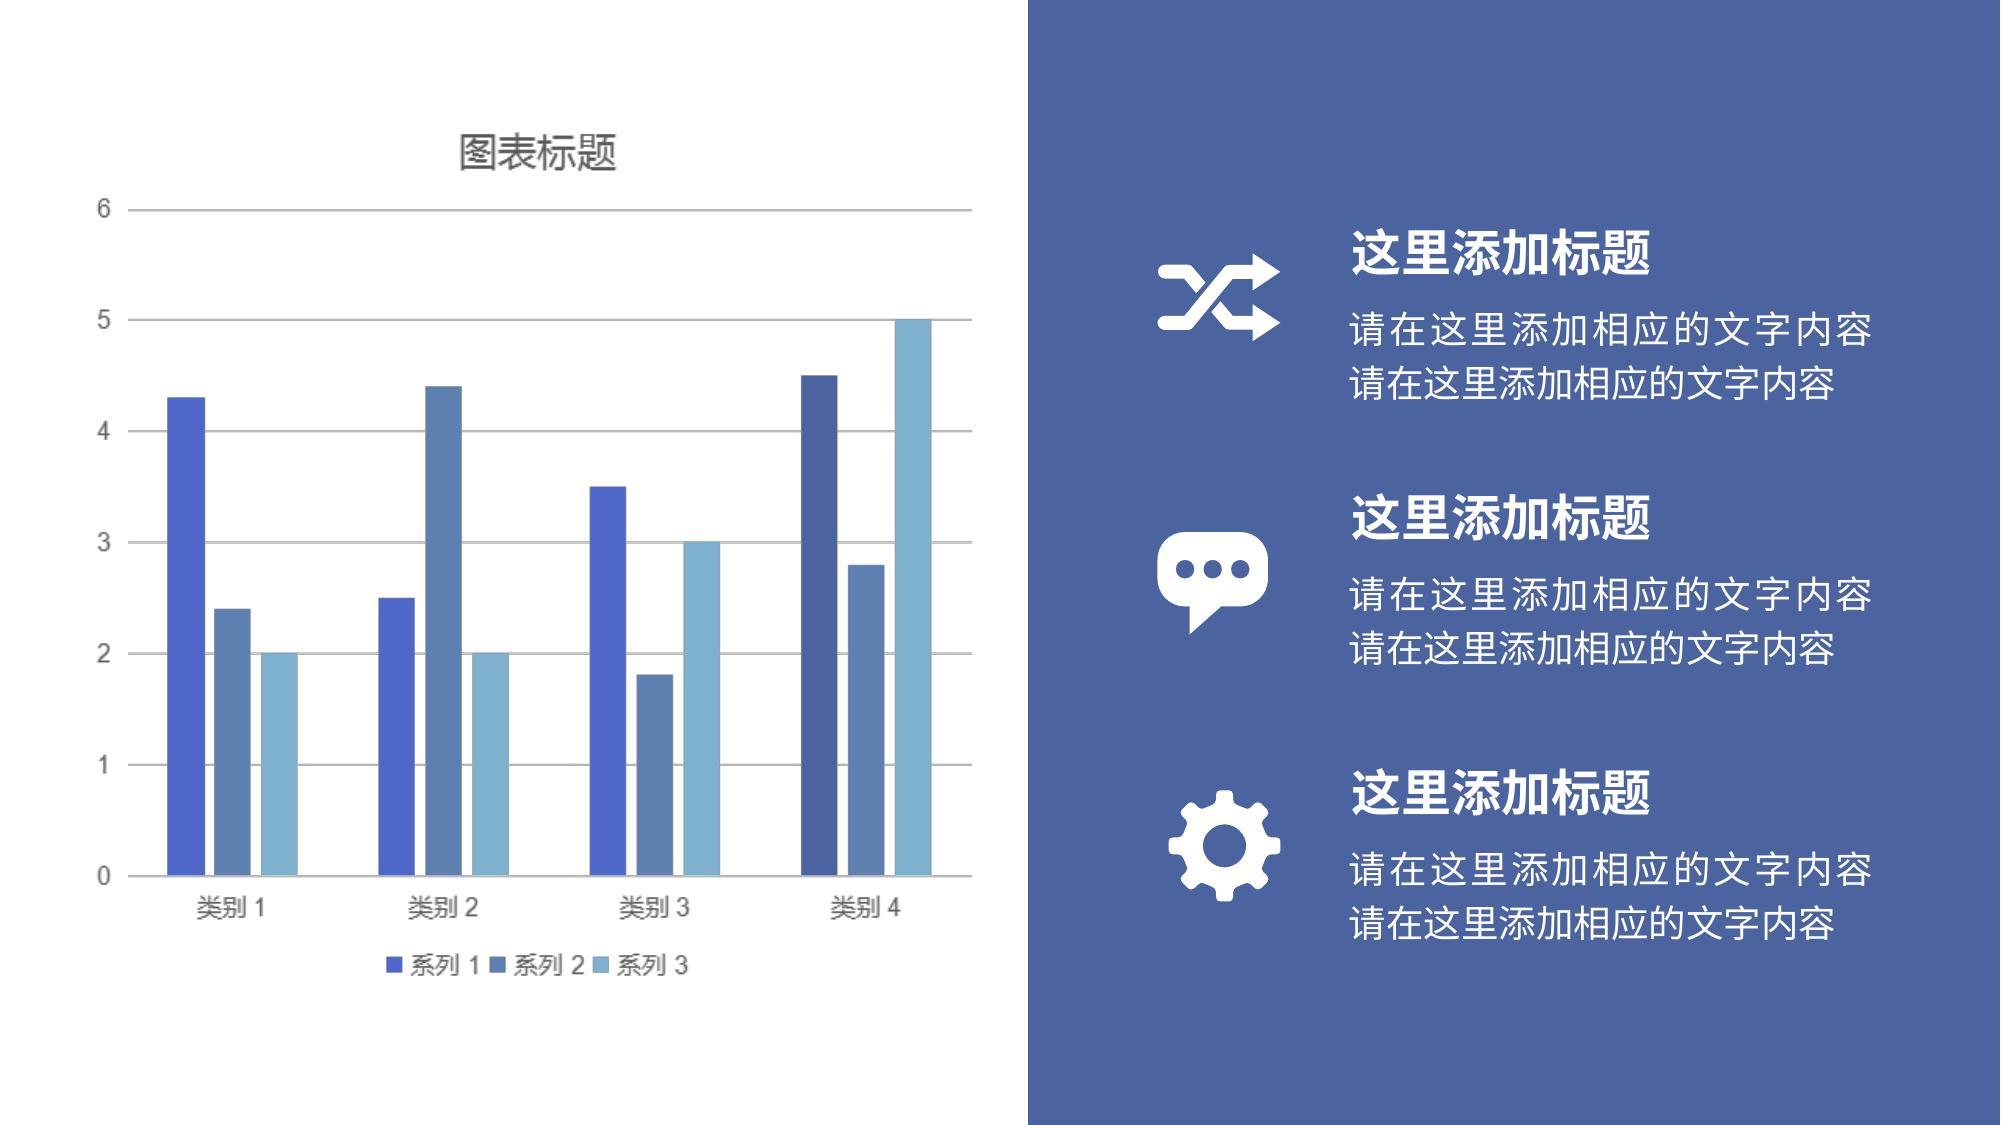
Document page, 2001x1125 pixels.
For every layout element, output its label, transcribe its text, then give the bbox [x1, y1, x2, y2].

text_box 这里添加标题 [1336, 478, 1666, 554]
text_box 请在这里添加相应的文字内容请在这里添加相应的文字内容 [1334, 554, 1889, 678]
text_box [1027, 0, 2000, 1125]
text_box [1157, 532, 1268, 635]
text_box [80, 111, 994, 1001]
text_box 请在这里添加相应的文字内容请在这里添加相应的文字内容 [1334, 289, 1889, 413]
text_box 请在这里添加相应的文字内容请在这里添加相应的文字内容 [1334, 829, 1889, 953]
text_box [1157, 253, 1281, 342]
text_box 这里添加标题 [1336, 754, 1666, 830]
text_box [1168, 790, 1281, 902]
text_box 这里添加标题 [1336, 213, 1666, 289]
